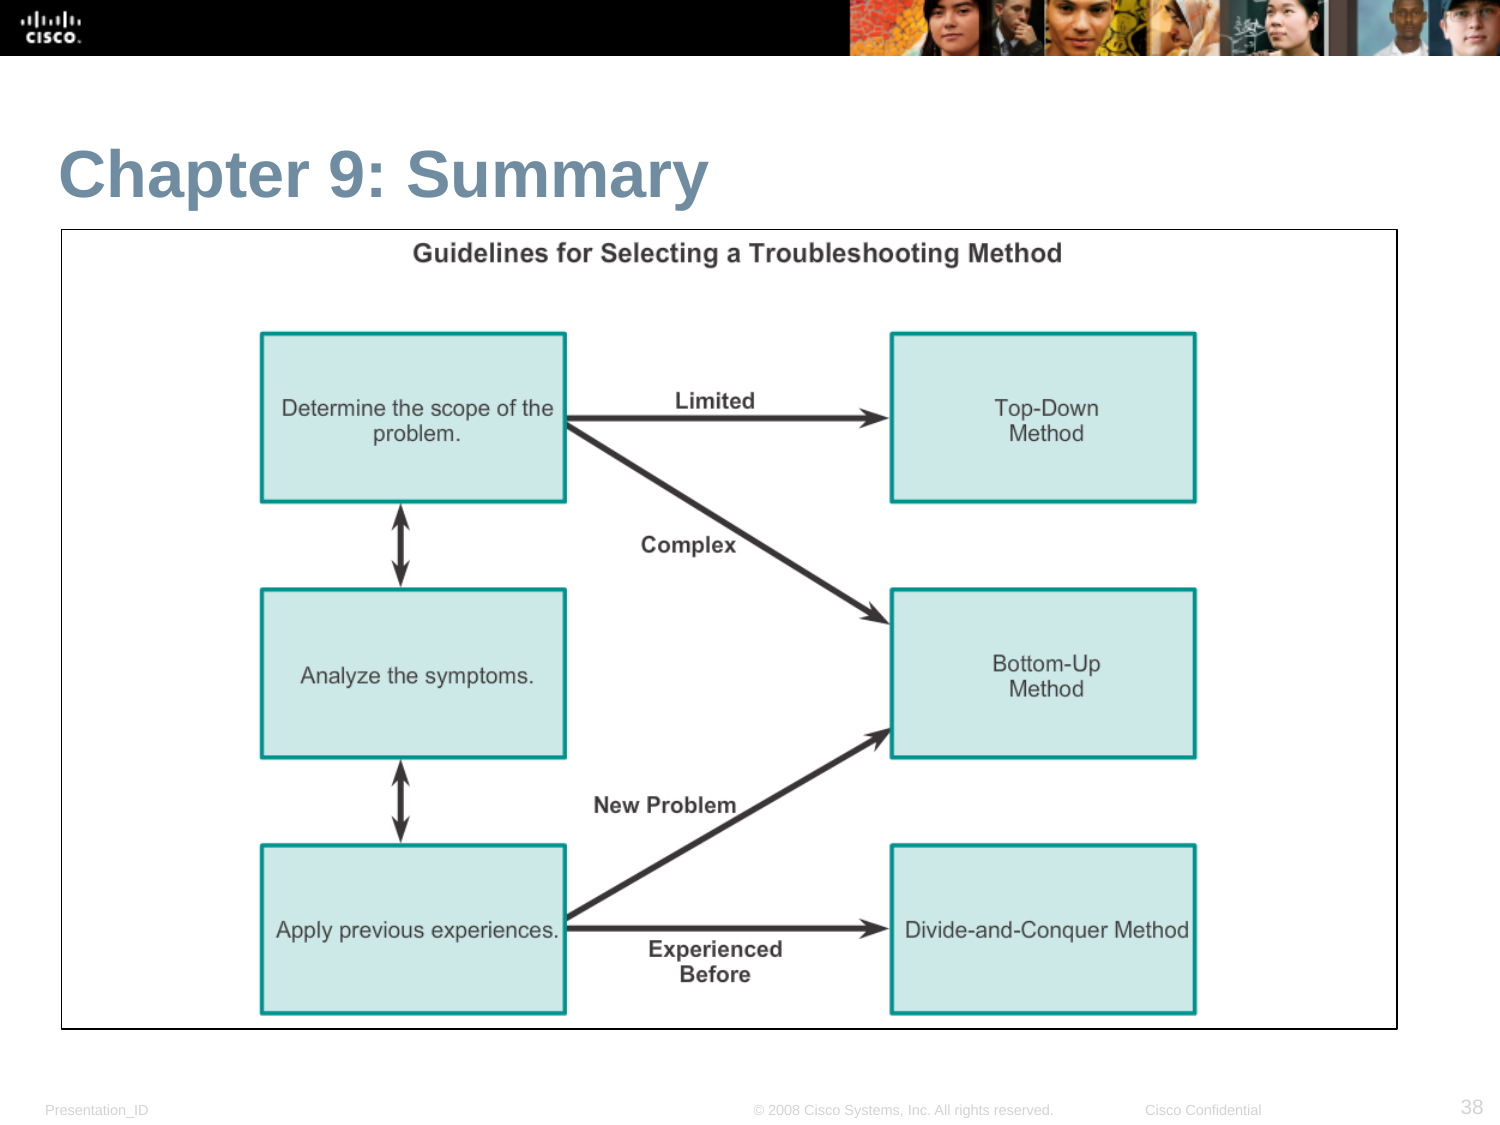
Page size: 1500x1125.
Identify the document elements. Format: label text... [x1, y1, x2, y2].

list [62, 230, 1397, 1029]
picture [0, 0, 1500, 56]
title Chapter 9: Summary [44, 80, 1382, 219]
